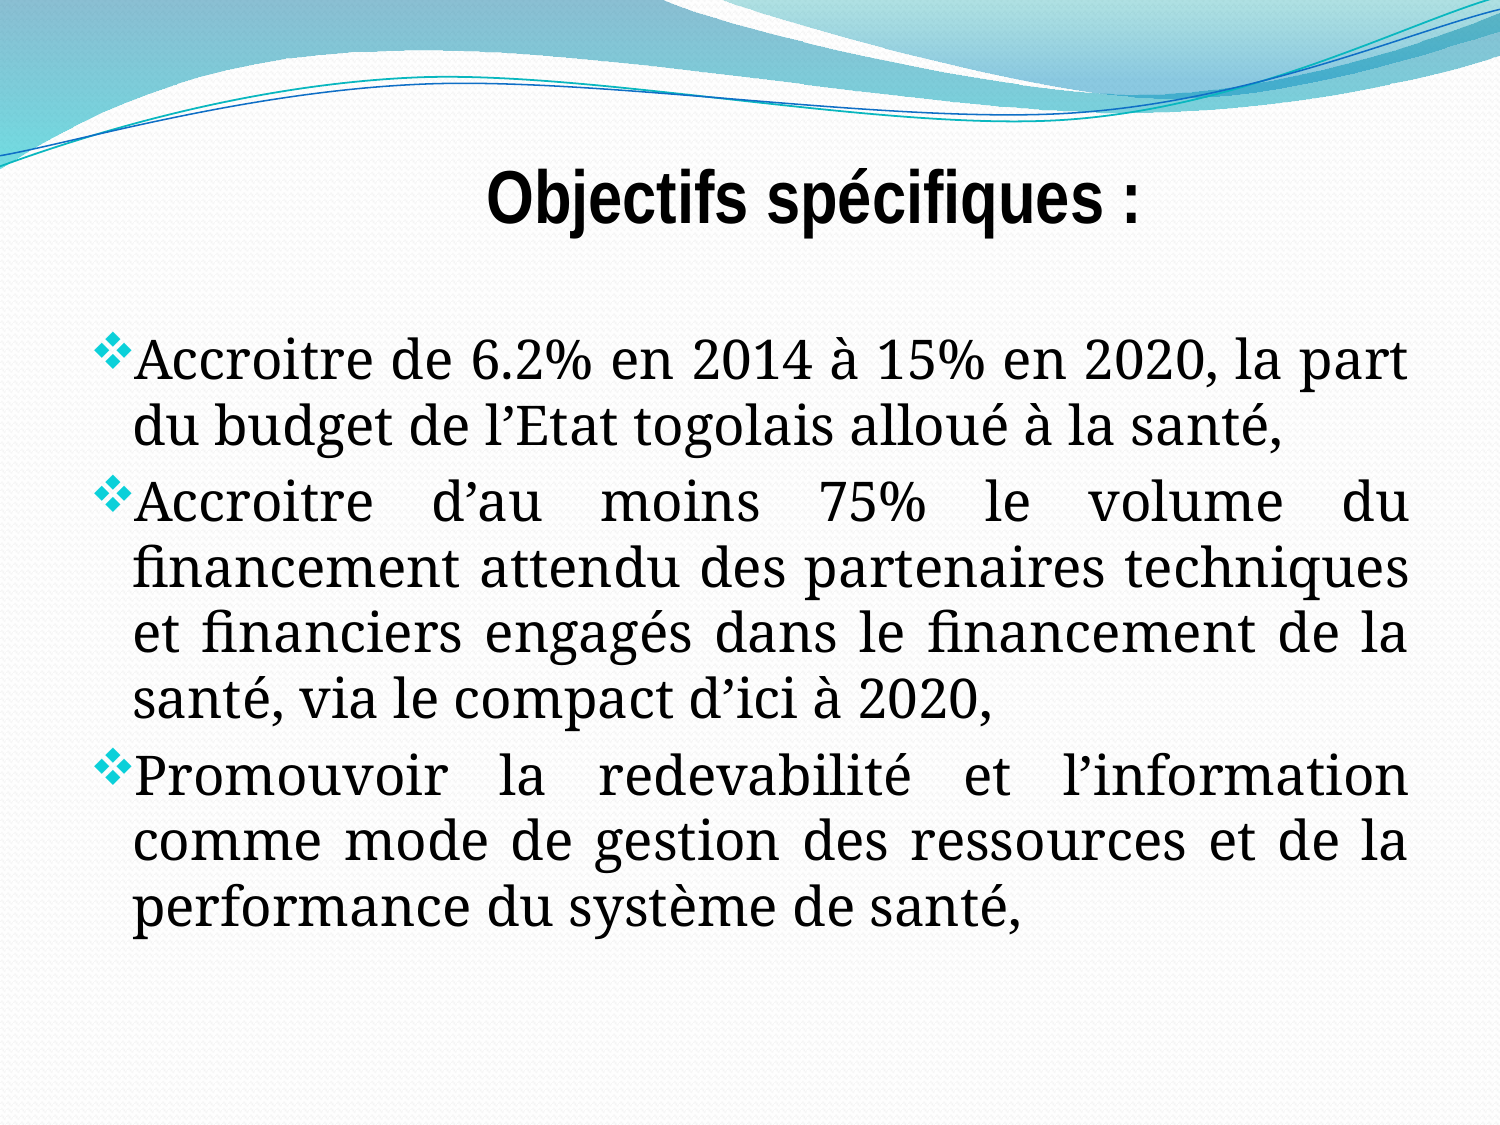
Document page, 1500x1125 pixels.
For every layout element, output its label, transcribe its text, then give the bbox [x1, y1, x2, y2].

list Accroitre de 6.2% en 2014 à 15% en 2020, la part du budget de l’Etat togolais alloué à la santé, Accroitre d’au moins 75% le volume du financement attendu des partenaires techniques et financiers engagés dans le financement de la santé, via le compact d’ici à 2020, Promouvoir la redevabilité et l’information comme mode de gestion des ressources et de la performance du système de santé, [75, 317, 1425, 1038]
title Objectifs spécifiques : [316, 140, 1313, 317]
